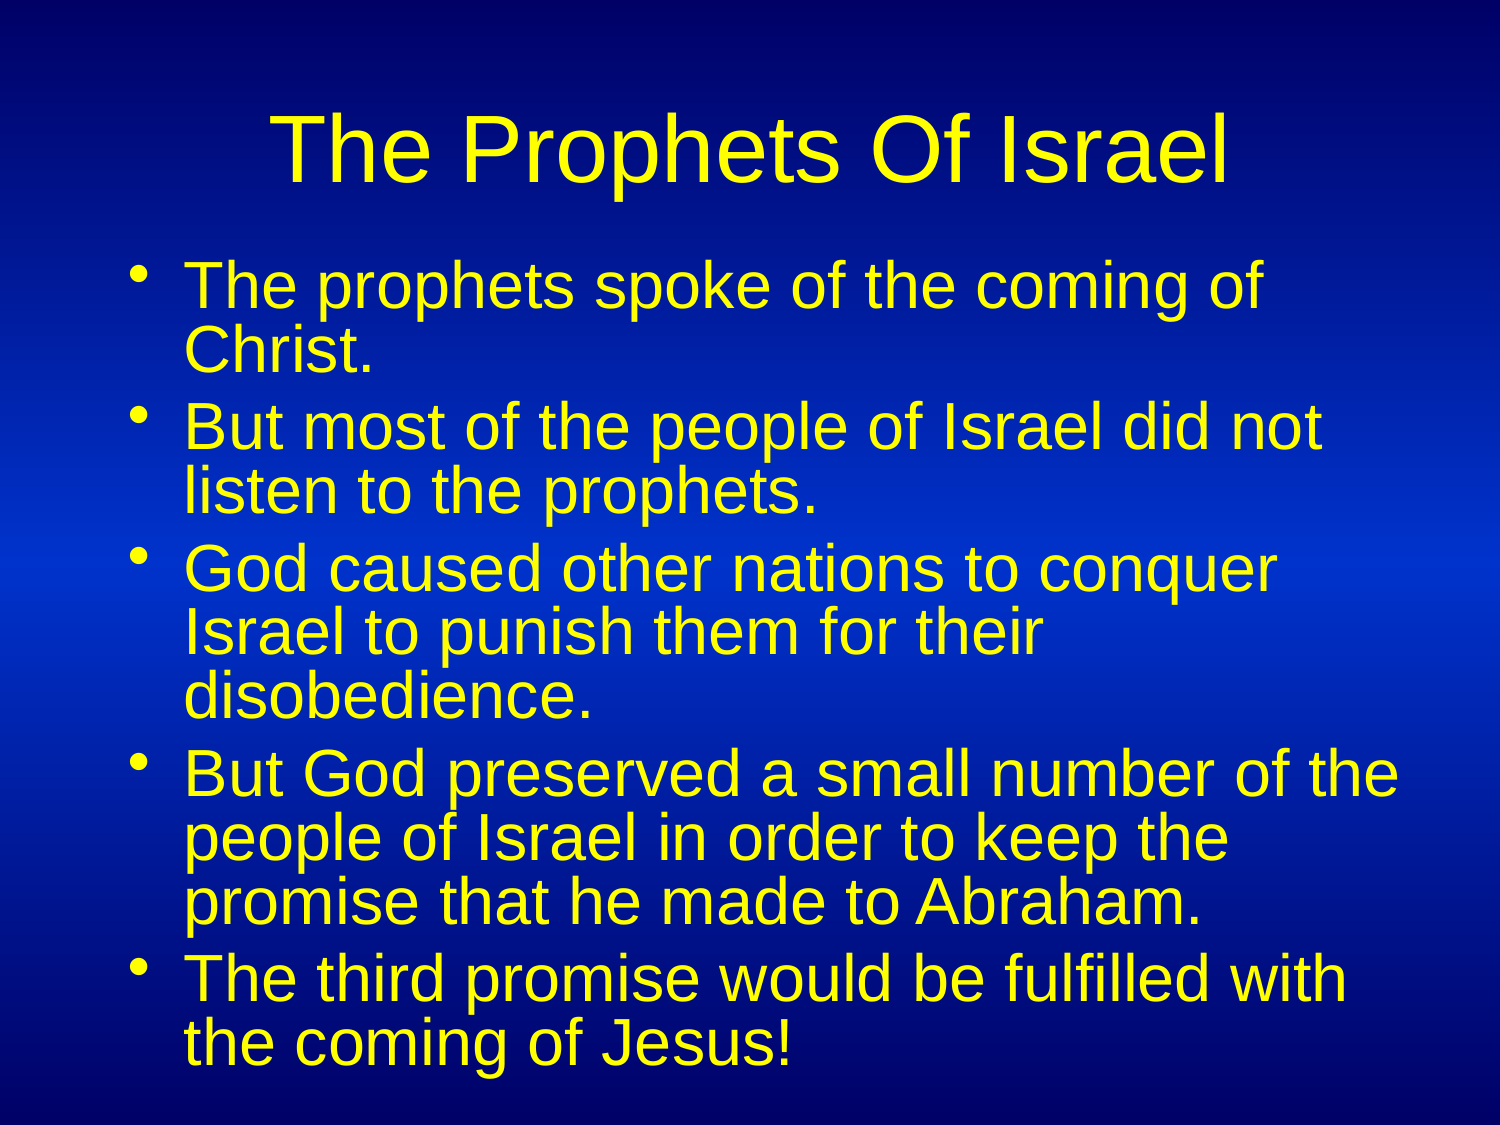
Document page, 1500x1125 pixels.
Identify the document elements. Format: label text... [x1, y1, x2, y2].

list The prophets spoke of the coming of Christ. But most of the people of Israel did not listen to the prophets. God caused other nations to conquer Israel to punish them for their disobedience. But God preserved a small number of the people of Israel in order to keep the promise that he made to Abraham. The third promise would be fulfilled with the coming of Jesus! [112, 249, 1438, 1125]
title The Prophets Of Israel [37, 50, 1463, 238]
